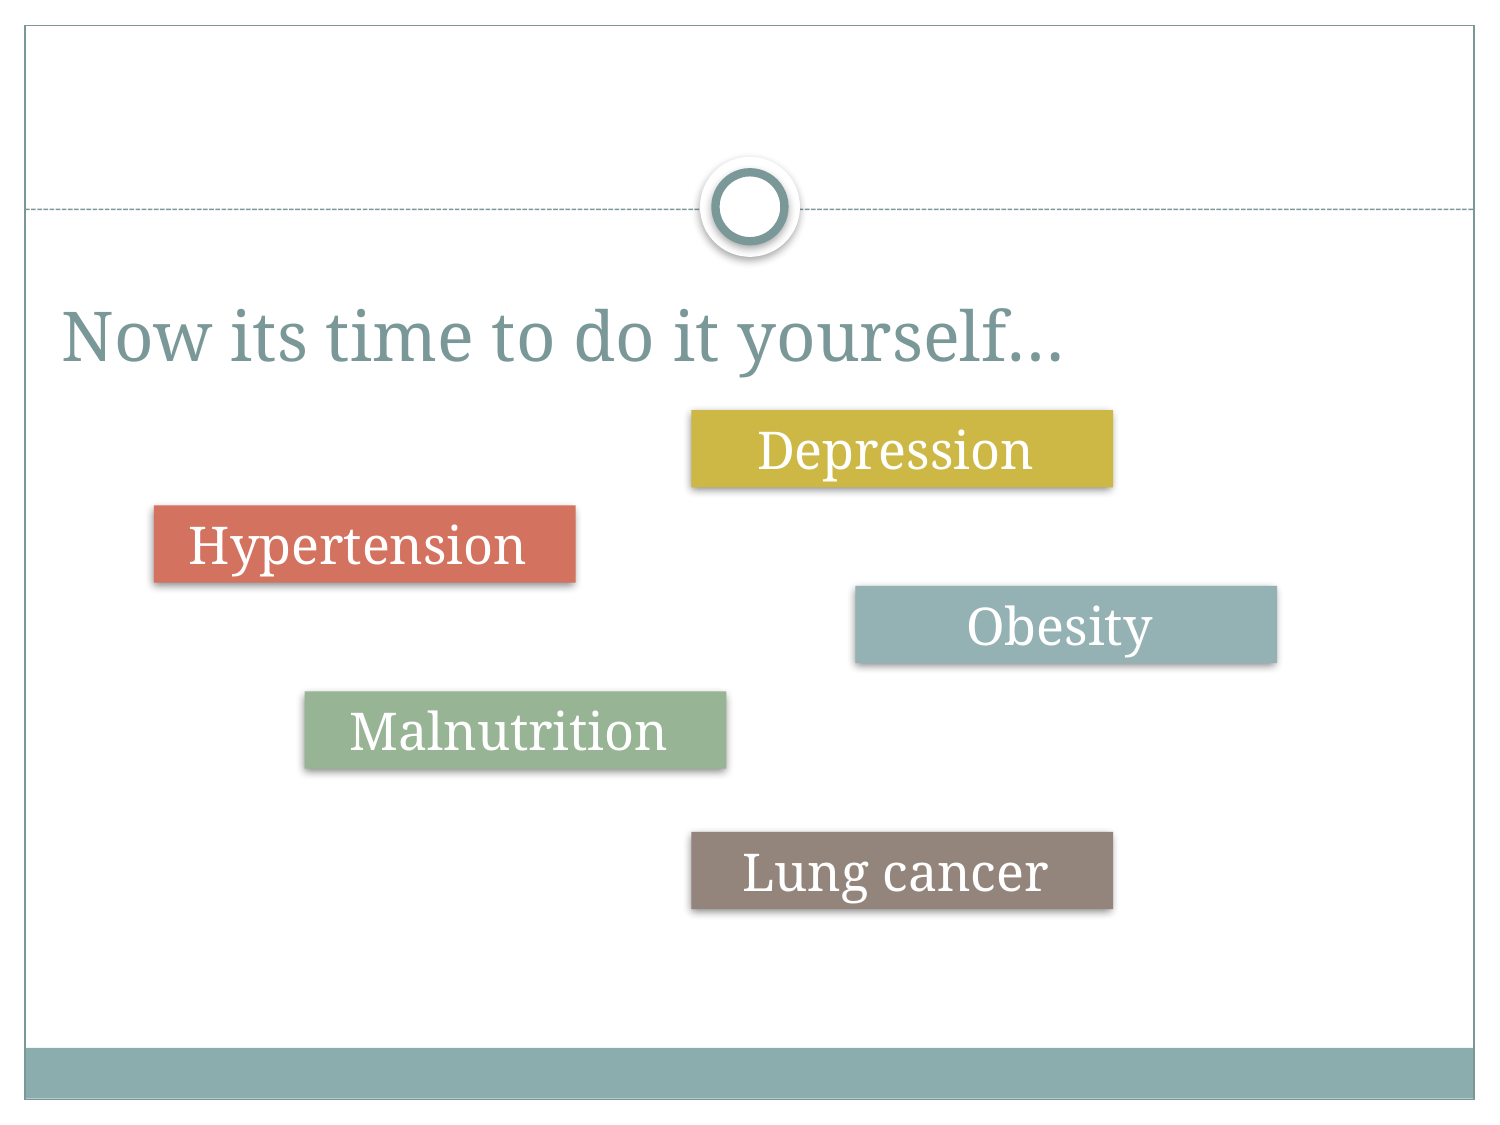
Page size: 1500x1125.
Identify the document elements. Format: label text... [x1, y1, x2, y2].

text_box Hypertension [153, 505, 576, 583]
text_box Malnutrition [304, 691, 727, 769]
text_box Obesity [855, 585, 1278, 664]
text_box Depression [691, 410, 1114, 488]
title Now its time to do it yourself… [46, 257, 1447, 383]
text_box Lung cancer [691, 831, 1114, 910]
